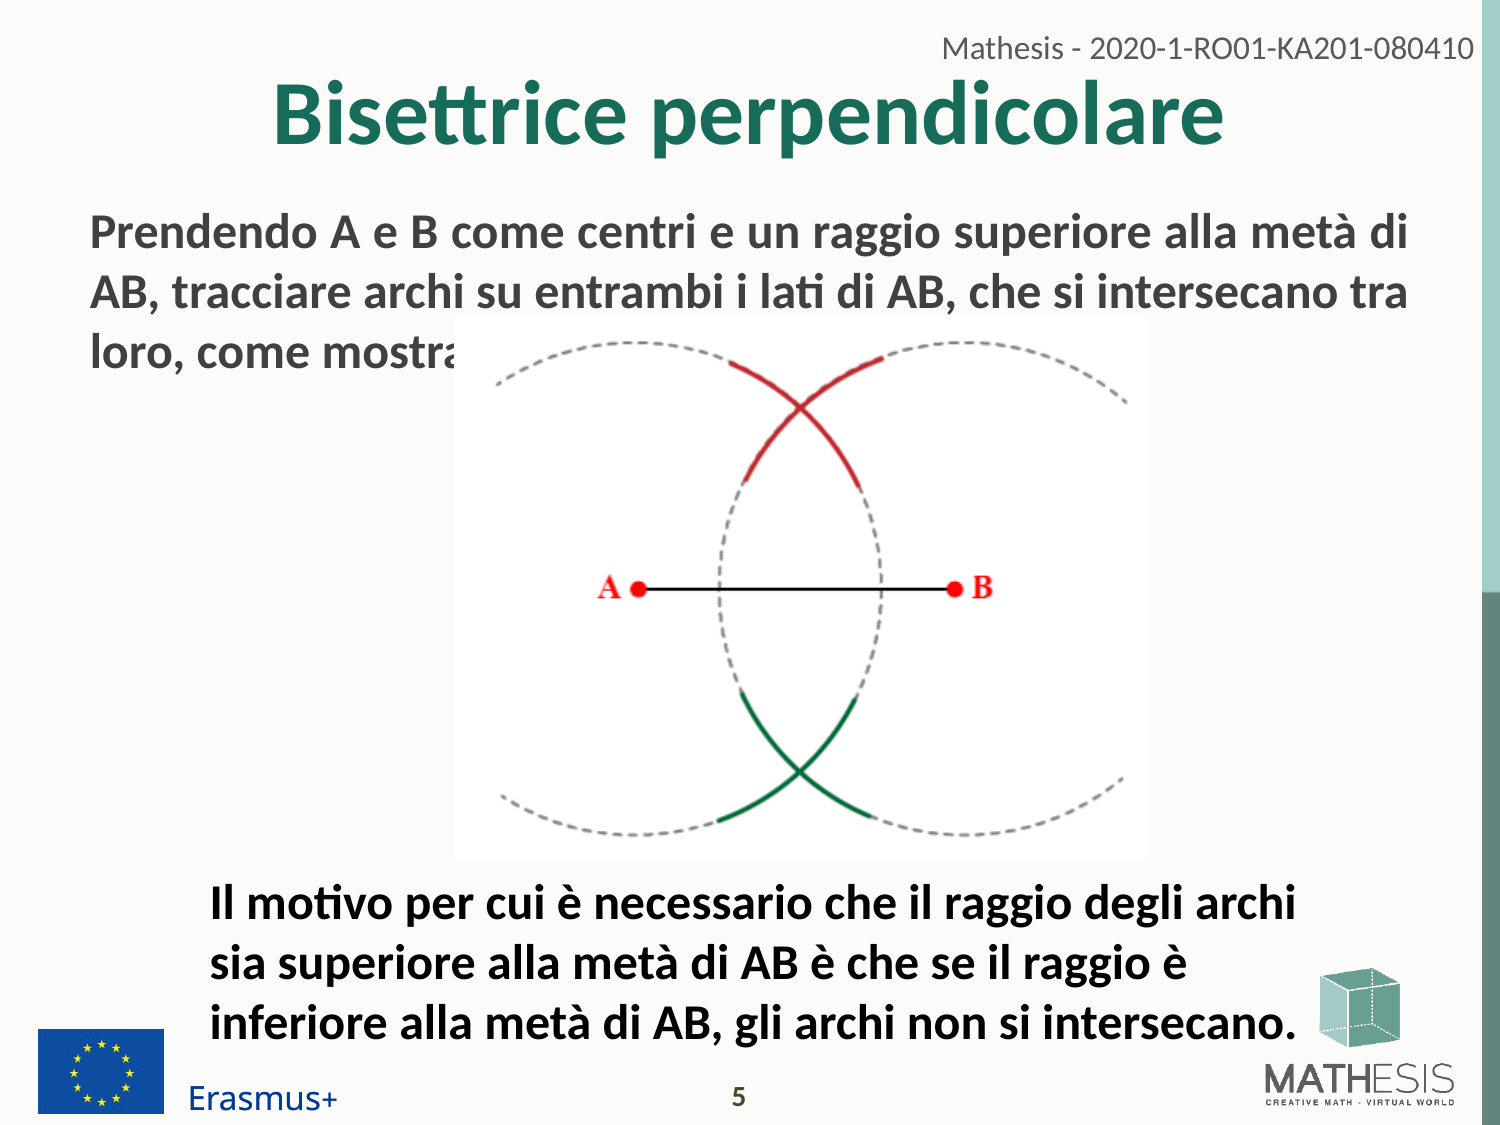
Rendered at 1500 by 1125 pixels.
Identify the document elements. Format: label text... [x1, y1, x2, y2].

picture [454, 316, 1149, 860]
picture [38, 1029, 164, 1114]
text_box Il motivo per cui è necessario che il raggio degli archi sia superiore alla metà di AB è che se il raggio è inferiore alla metà di AB, gli archi non si intersecano. [194, 861, 1352, 1057]
list Prendendo A e B come centri e un raggio superiore alla metà di AB, tracciare archi su entrambi i lati di AB, che si intersecano tra loro, come mostrato di seguito. [75, 191, 1425, 934]
title Bisettrice perpendicolare [75, 45, 1425, 191]
